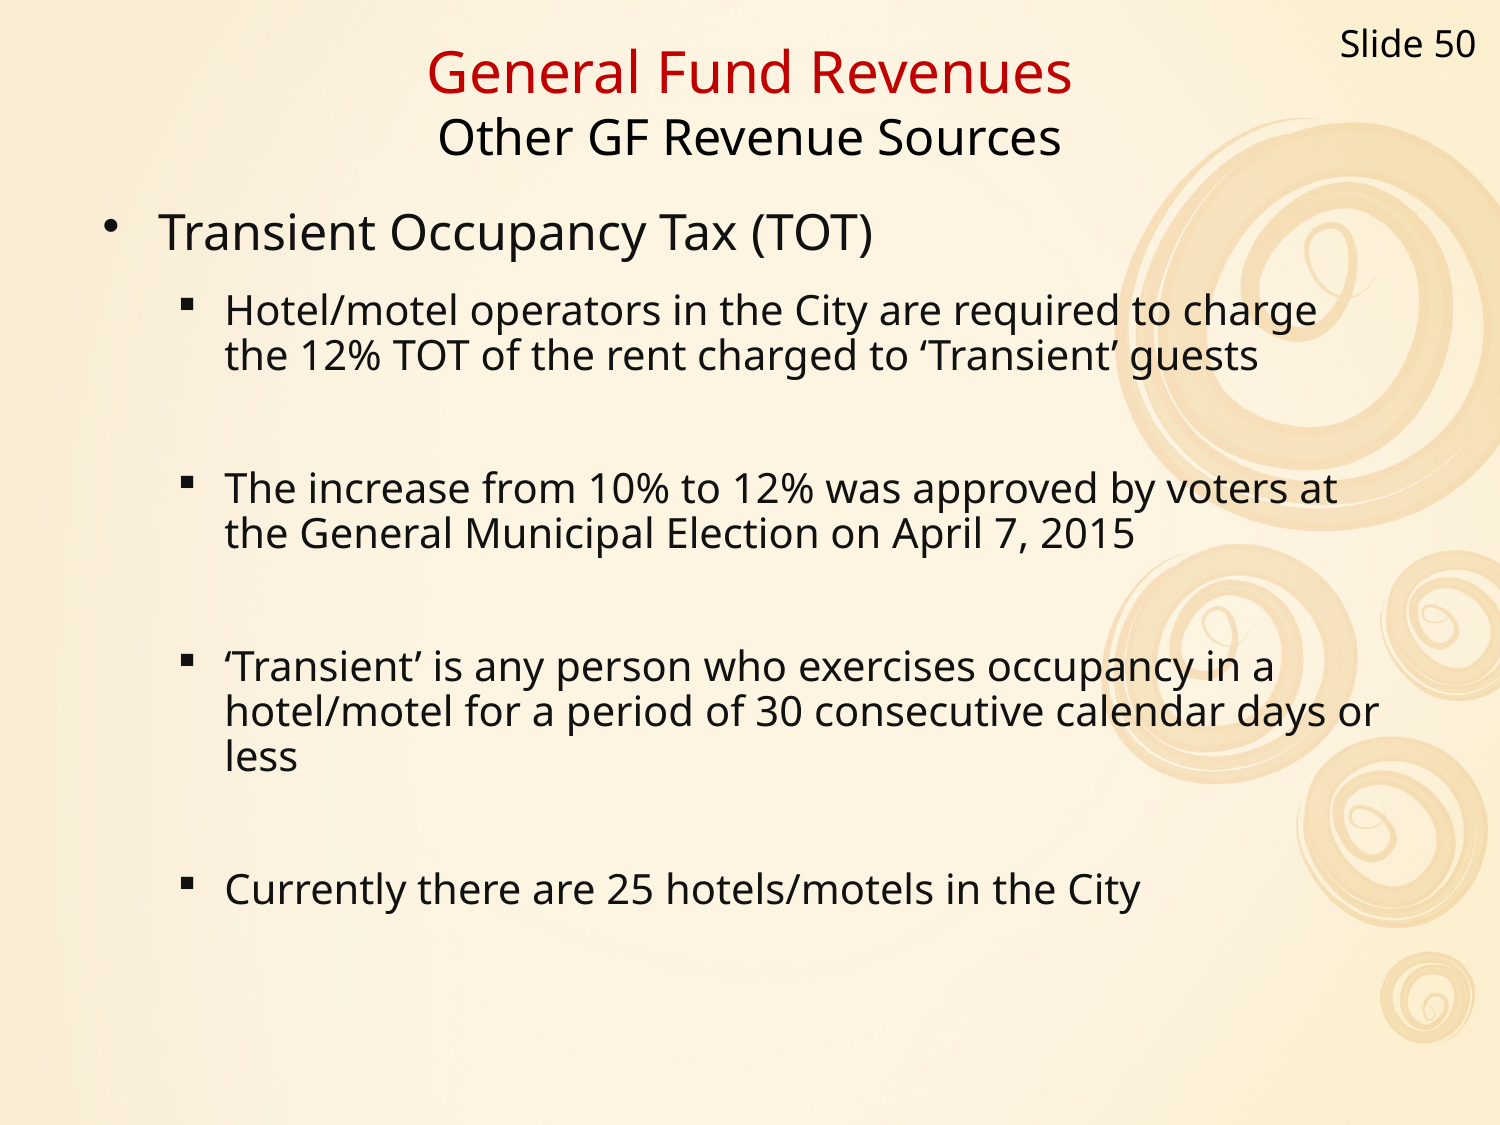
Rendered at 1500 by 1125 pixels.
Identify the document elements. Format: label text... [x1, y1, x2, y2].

text_box General Fund Revenues Other GF Revenue Sources [74, 24, 1425, 175]
text_box Slide 50 [1325, 12, 1500, 88]
list Transient Occupancy Tax (TOT) Hotel/motel operators in the City are required to charge the 12% TOT of the rent charged to ‘Transient’ guests The increase from 10% to 12% was approved by voters at the General Municipal Election on April 7, 2015 ‘Transient’ is any person who exercises occupancy in a hotel/motel for a period of 30 consecutive calendar days or less Currently there are 25 hotels/motels in the City [87, 200, 1400, 925]
picture [0, 0, 1500, 1125]
